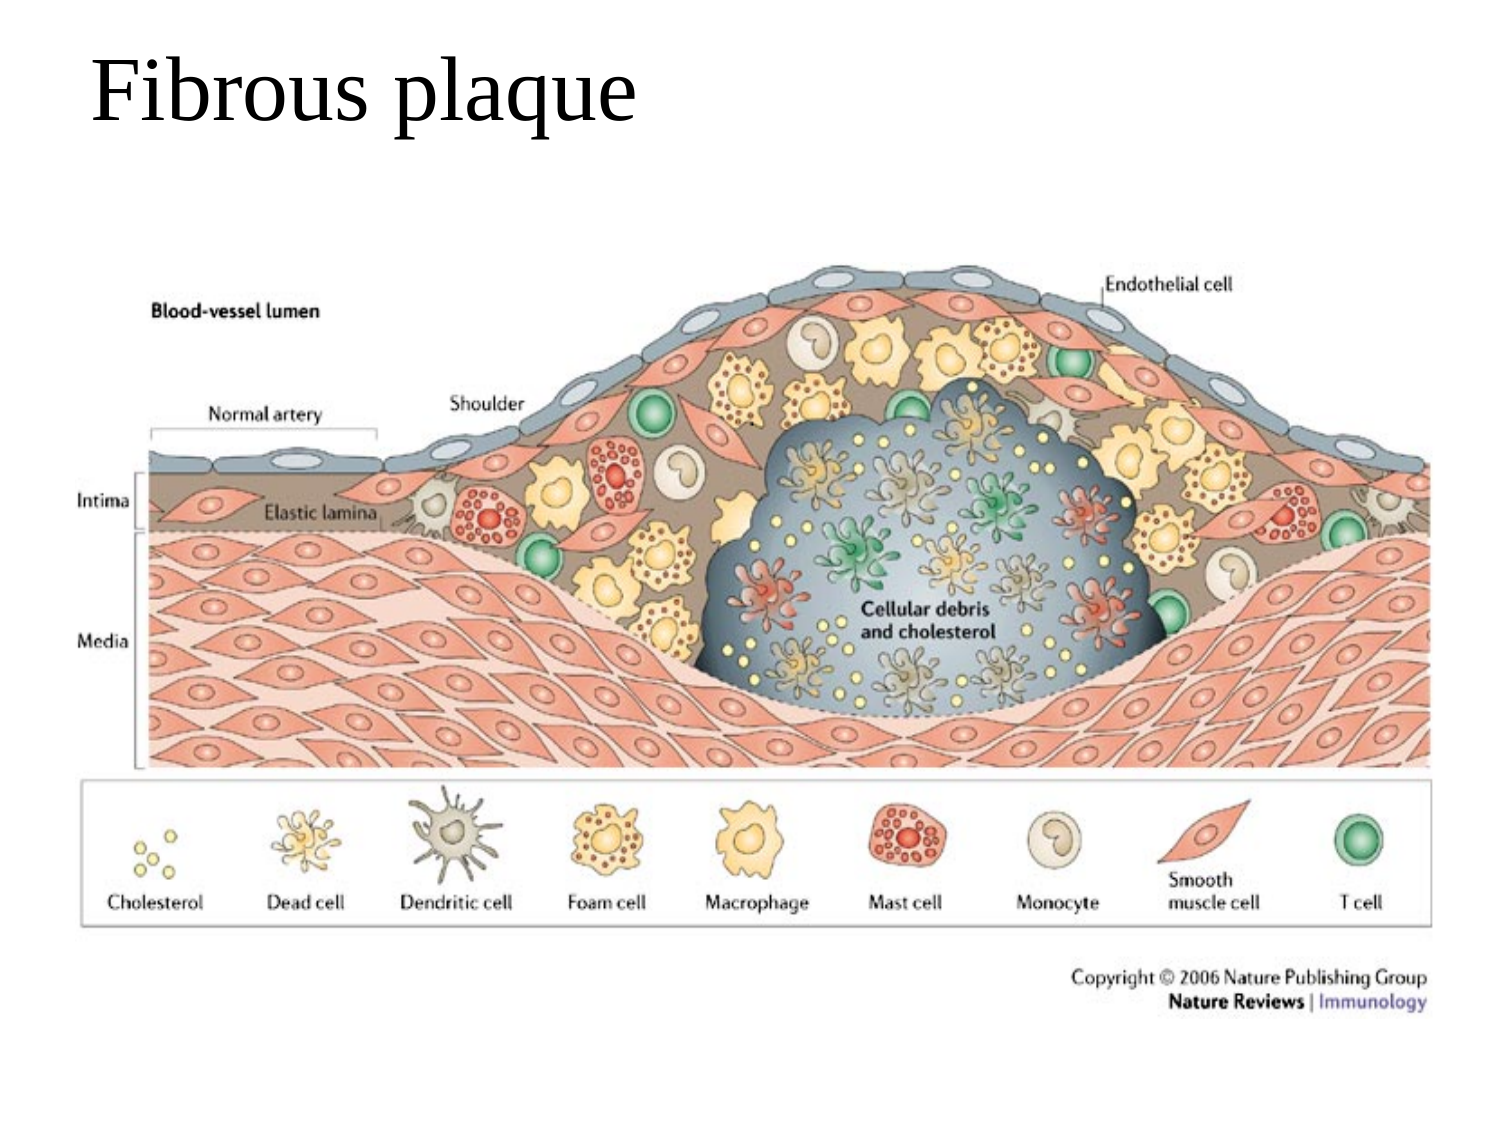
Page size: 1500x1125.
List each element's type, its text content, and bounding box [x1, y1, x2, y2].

title Fibrous plaque [74, 44, 1426, 233]
picture [74, 262, 1438, 1019]
